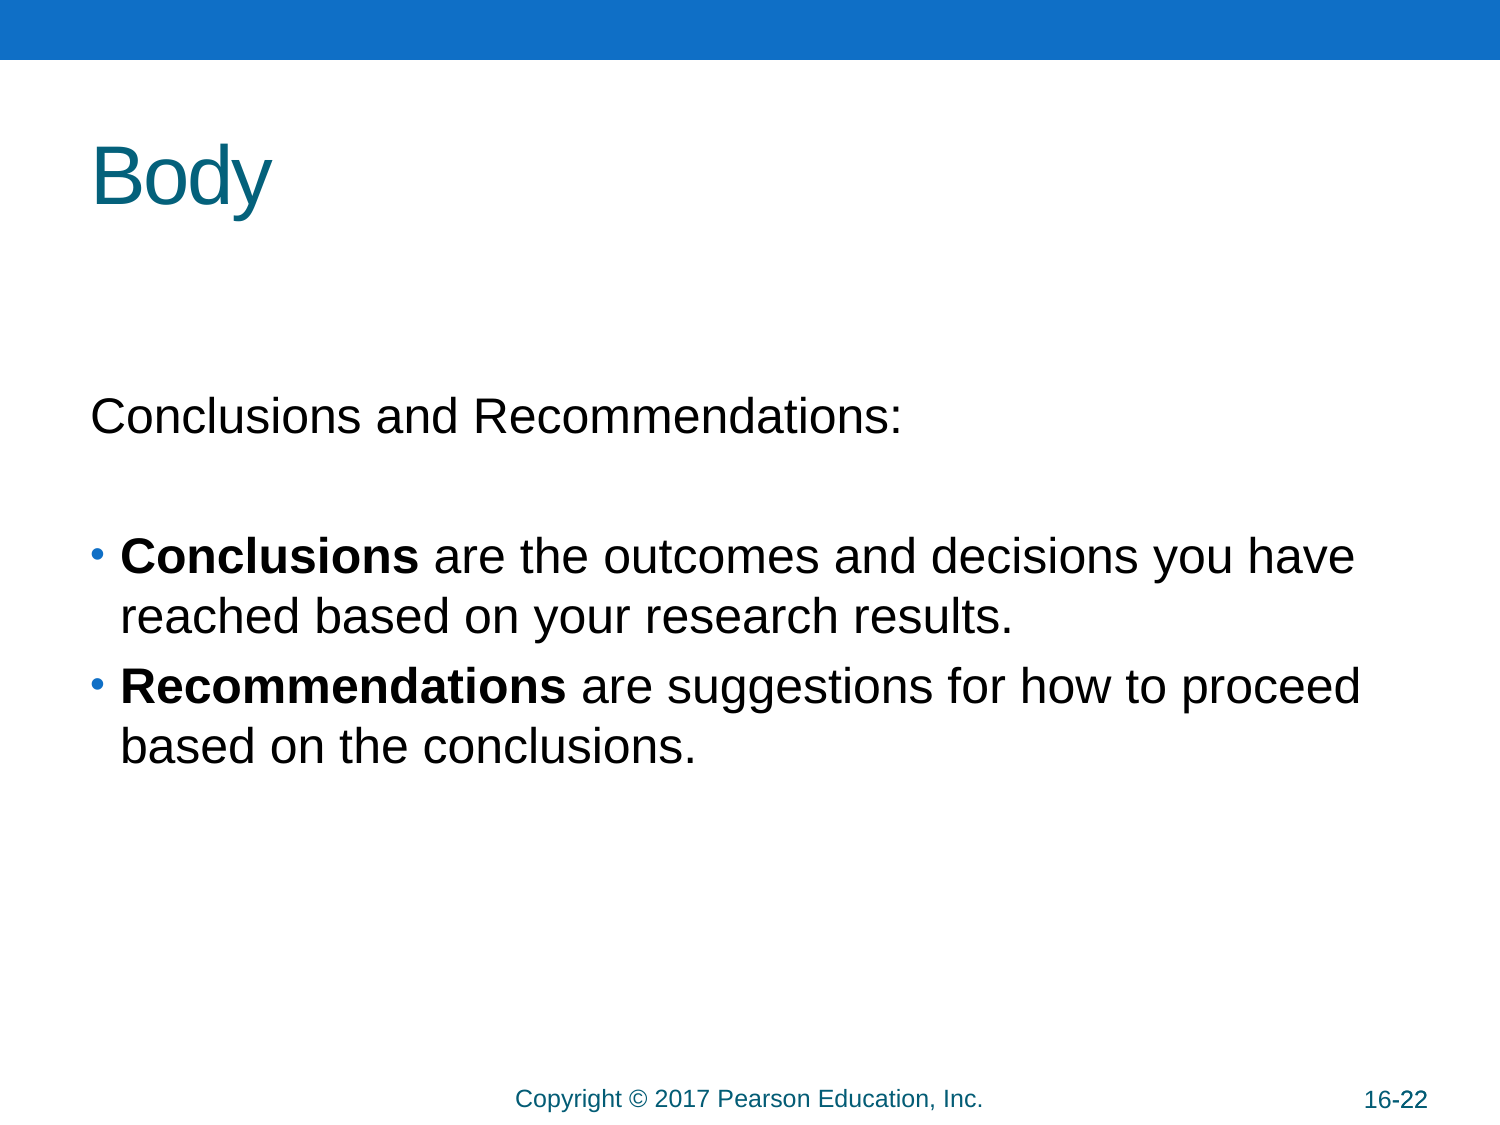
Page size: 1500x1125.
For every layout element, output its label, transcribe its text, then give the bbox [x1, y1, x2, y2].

title Body [75, 90, 1425, 253]
list Conclusions and Recommendations: Conclusions are the outcomes and decisions you have reached based on your research results. Recommendations are suggestions for how to proceed based on the conclusions. [75, 376, 1425, 1125]
